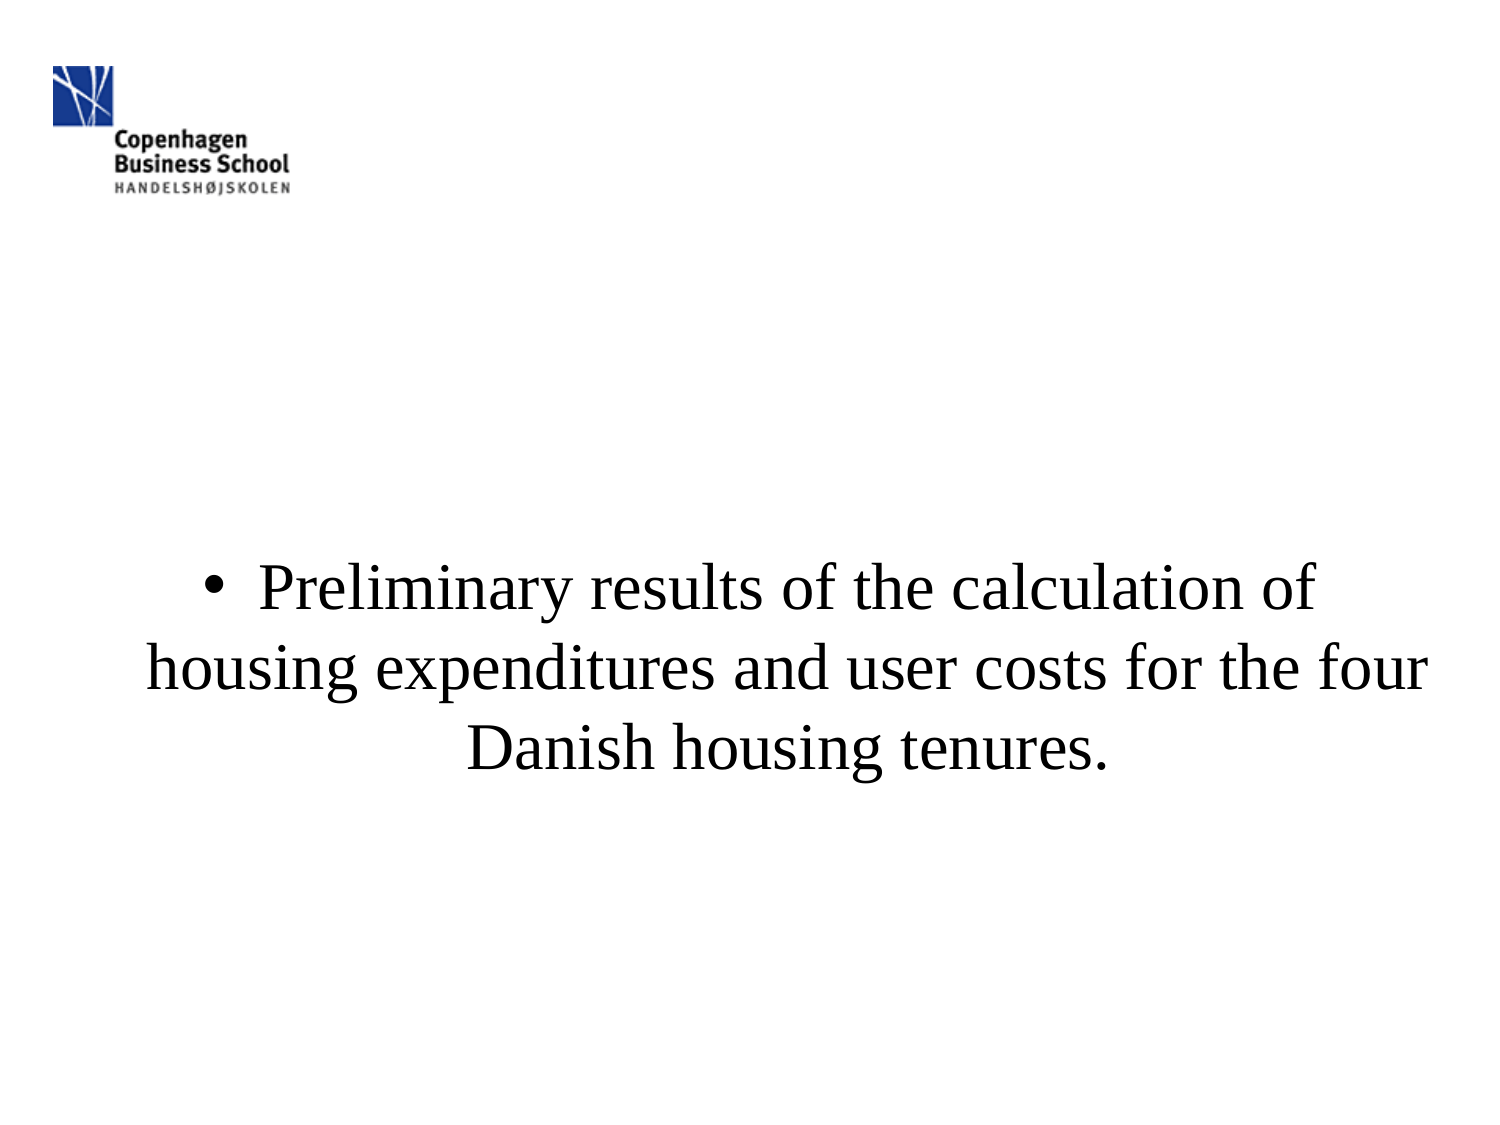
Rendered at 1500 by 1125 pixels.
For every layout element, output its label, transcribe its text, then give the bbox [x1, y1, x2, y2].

list Preliminary results of the calculation of housing expenditures and user costs for the four Danish housing tenures. [75, 243, 1447, 1083]
picture [52, 66, 293, 198]
